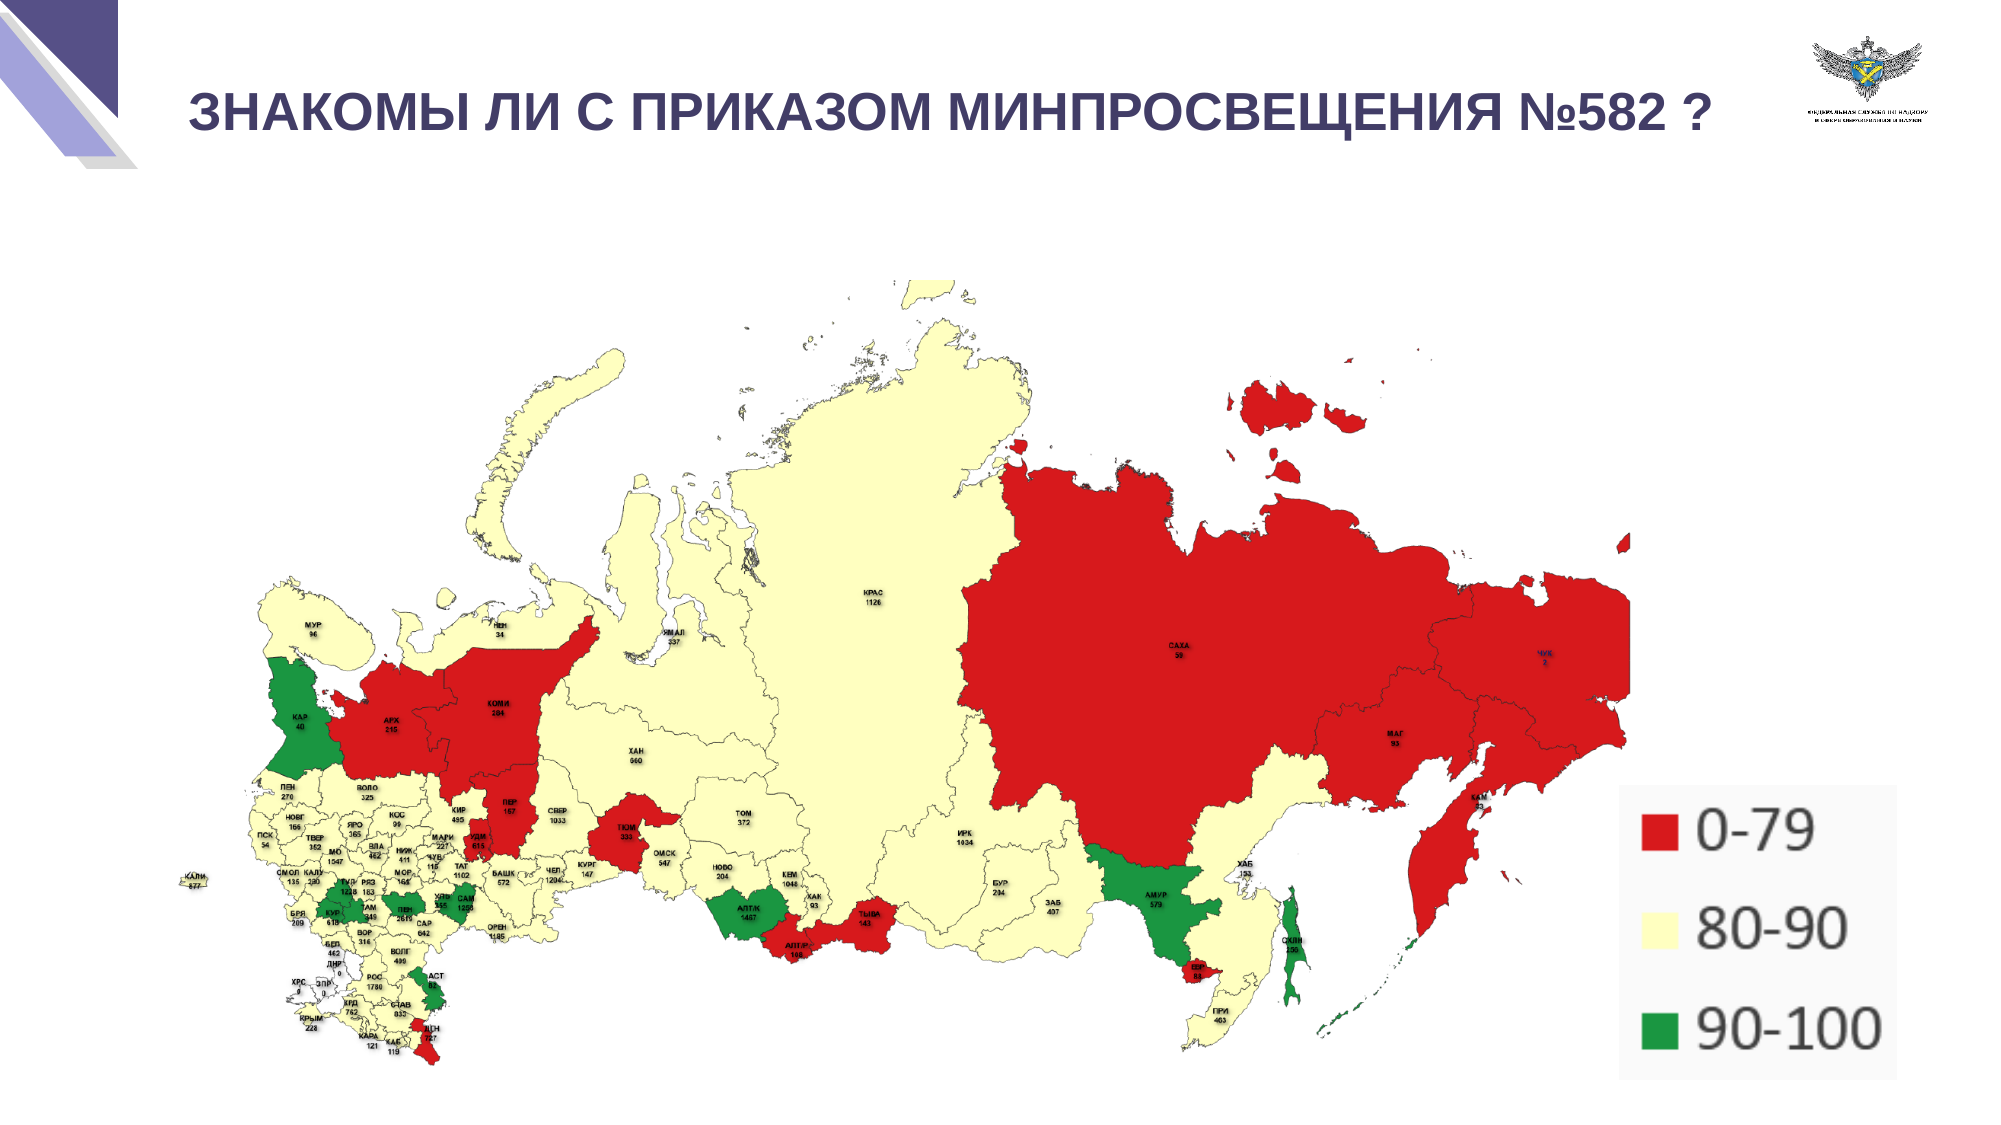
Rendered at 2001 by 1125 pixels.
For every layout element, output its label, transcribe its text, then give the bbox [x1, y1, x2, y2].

picture [0, 280, 1994, 1091]
picture [1808, 35, 1928, 122]
text_box ЗНАКОМЫ ЛИ С ПРИКАЗОМ МИНПРОСВЕЩЕНИЯ №582 ? [174, 69, 1745, 149]
